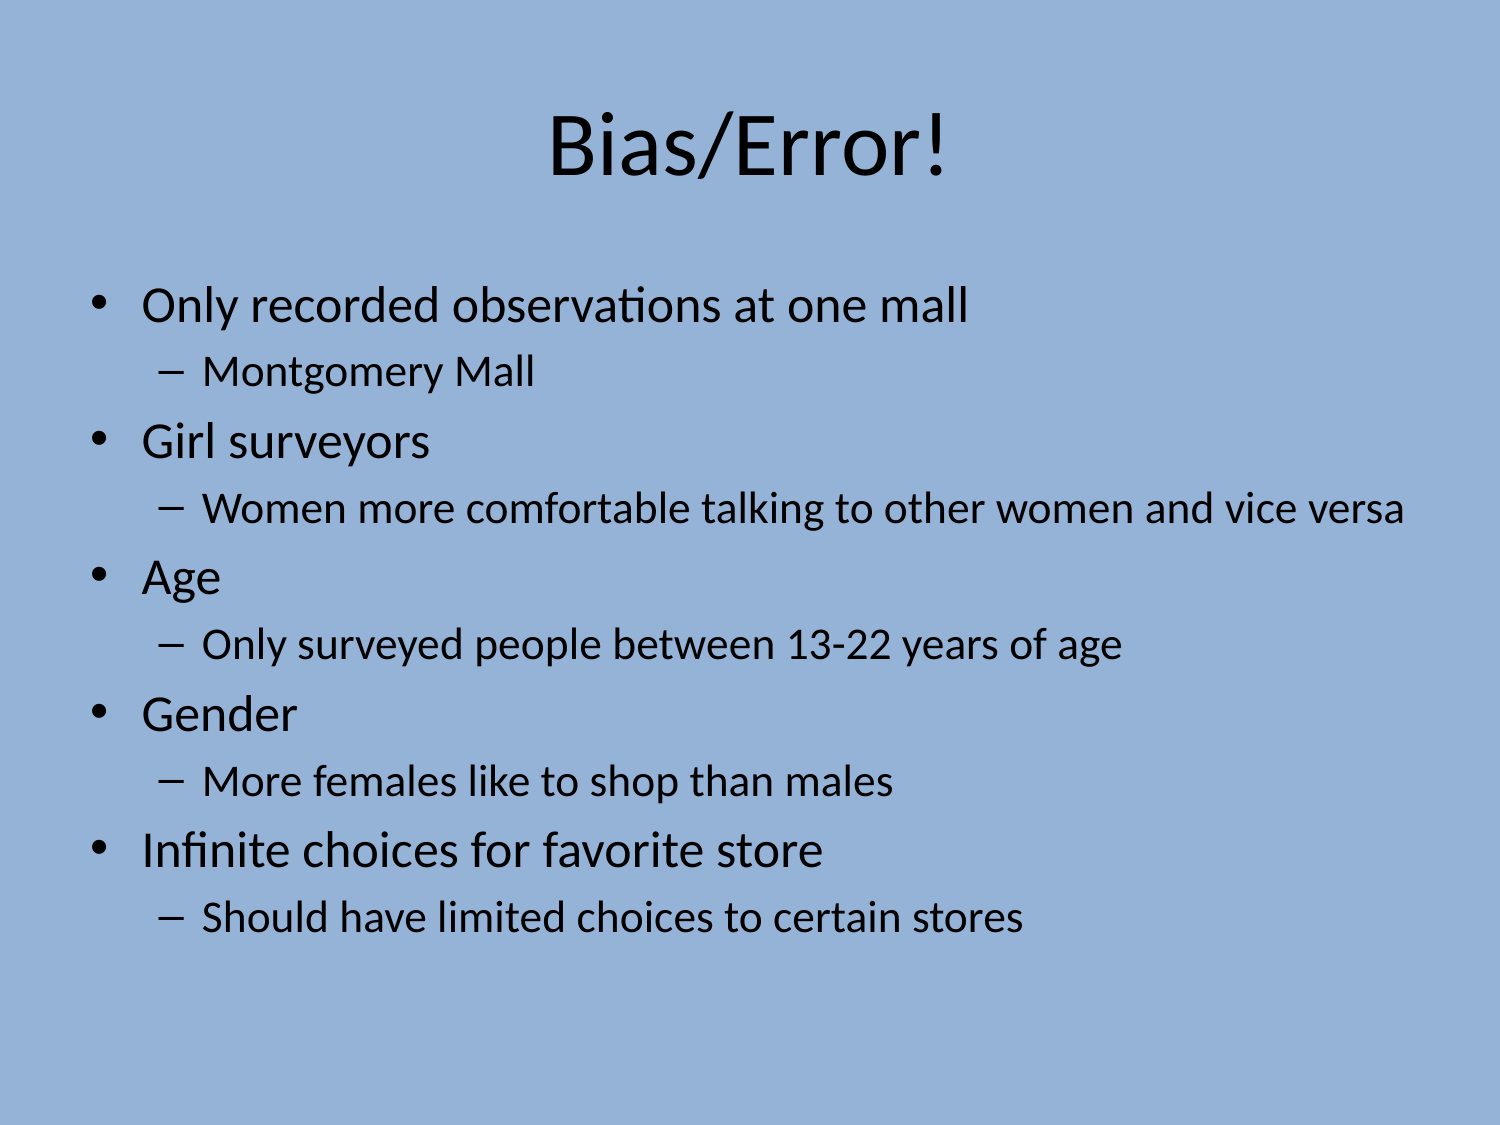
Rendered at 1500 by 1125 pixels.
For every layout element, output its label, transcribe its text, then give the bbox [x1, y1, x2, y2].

title Bias/Error! [75, 45, 1425, 233]
list Only recorded observations at one mall Montgomery Mall Girl surveyors Women more comfortable talking to other women and vice versa Age Only surveyed people between 13-22 years of age Gender More females like to shop than males Infinite choices for favorite store Should have limited choices to certain stores [75, 262, 1425, 1005]
